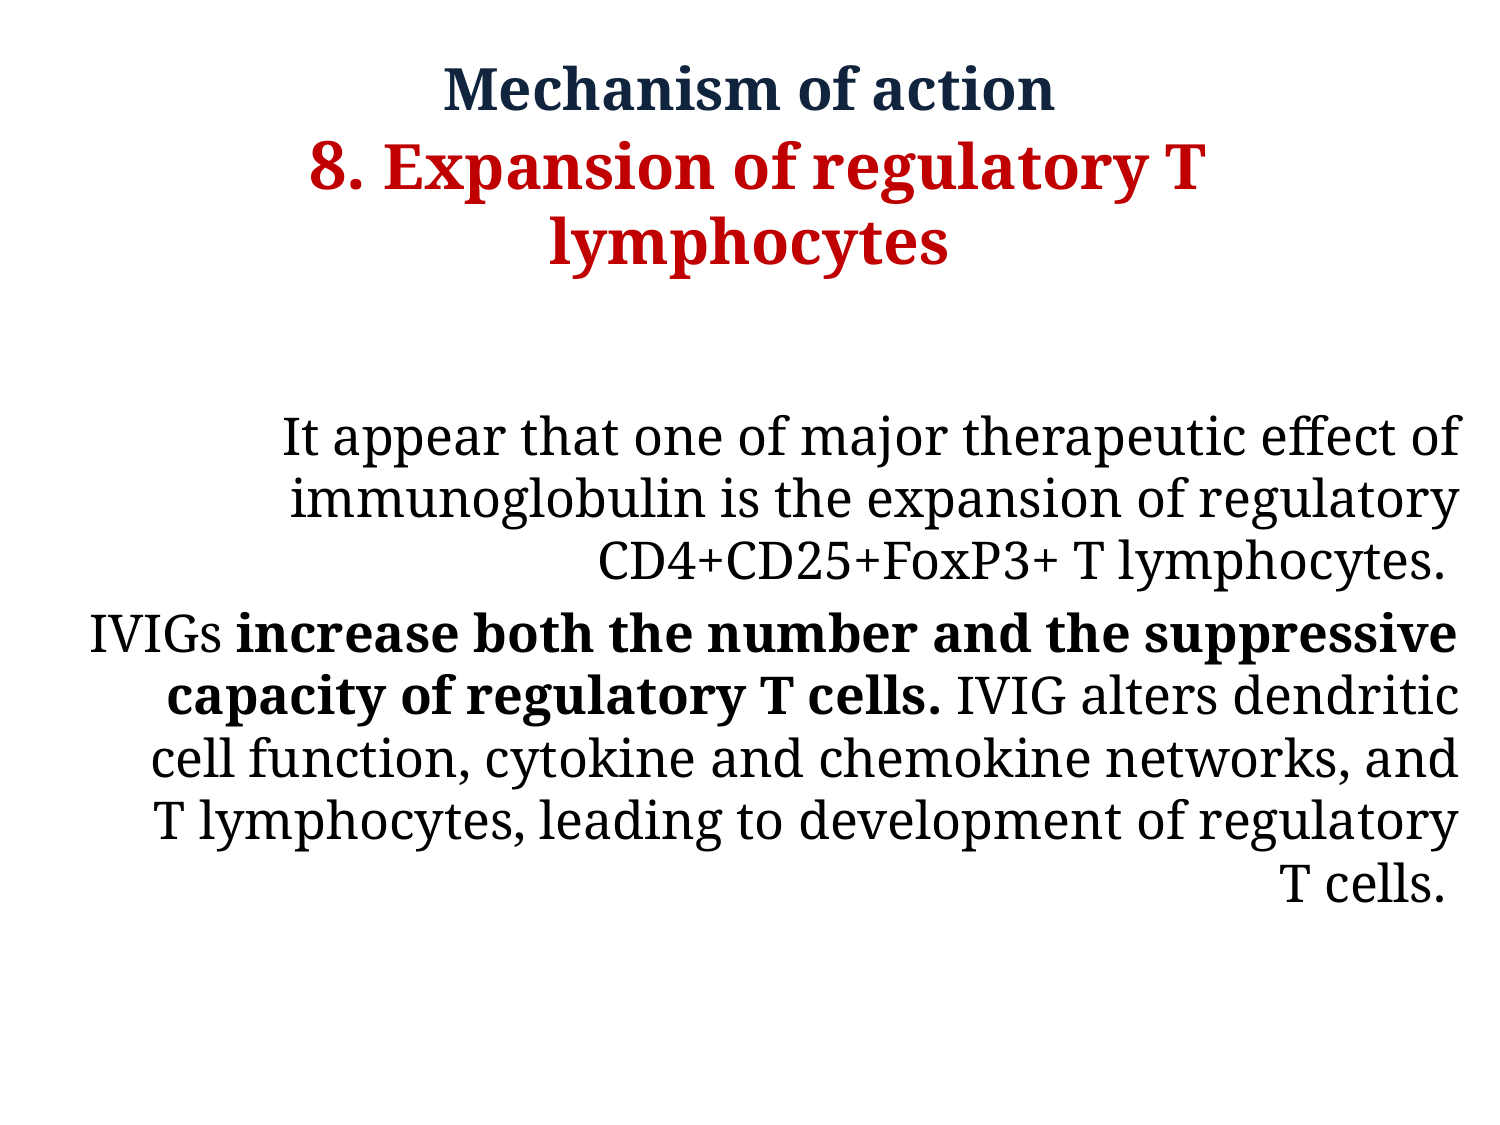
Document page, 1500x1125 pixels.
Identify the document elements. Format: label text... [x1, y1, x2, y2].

title Mechanism of action 8. Expansion of regulatory T lymphocytes [75, 45, 1425, 233]
list It appear that one of major therapeutic effect of immunoglobulin is the expansion of regulatory CD4+CD25+FoxP3+ T lymphocytes. IVIGs increase both the number and the suppressive capacity of regulatory T cells. IVIG alters dendritic cell function, cytokine and chemokine networks, and T lymphocytes, leading to development of regulatory T cells. [50, 304, 1475, 1080]
